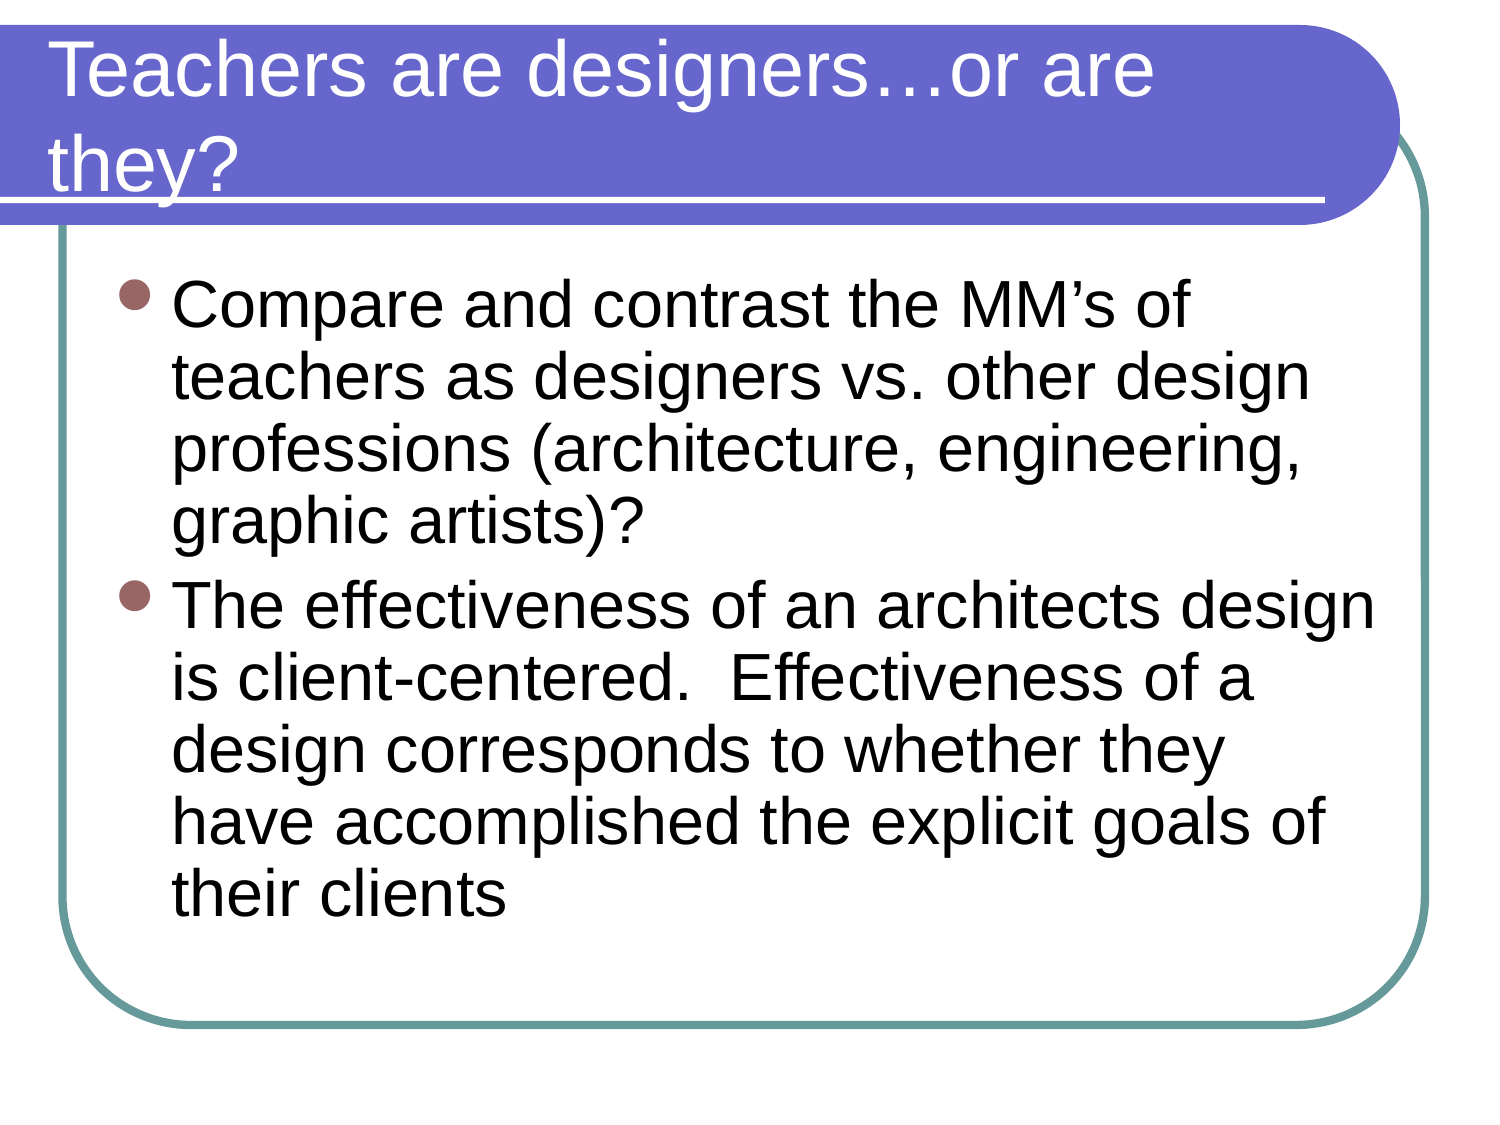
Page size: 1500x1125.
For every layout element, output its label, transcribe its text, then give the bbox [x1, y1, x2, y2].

title Teachers are designers…or are they? [31, 37, 1348, 188]
list Compare and contrast the MM’s of teachers as designers vs. other design professions (architecture, engineering, graphic artists)? The effectiveness of an architects design is client-centered. Effectiveness of a design corresponds to whether they have accomplished the explicit goals of their clients [99, 262, 1401, 988]
